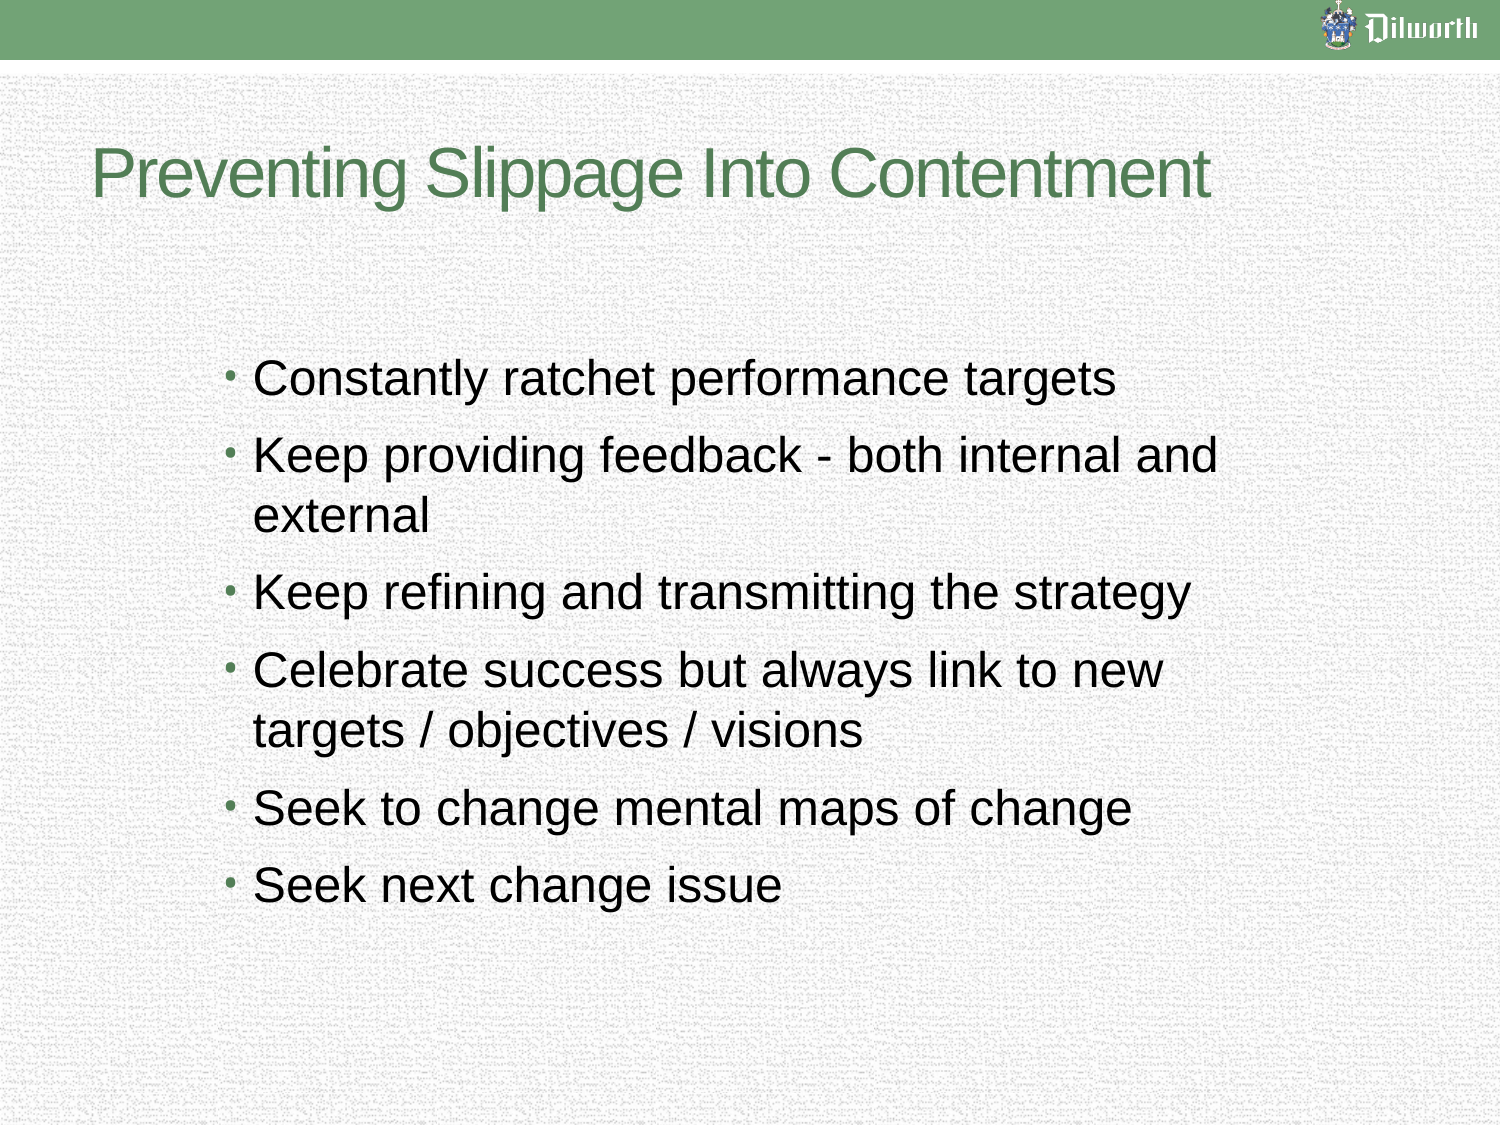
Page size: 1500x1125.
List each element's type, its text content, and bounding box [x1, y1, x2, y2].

title Preventing Slippage Into Contentment [75, 87, 1425, 250]
list Constantly ratchet performance targets Keep providing feedback - both internal and external Keep refining and transmitting the strategy Celebrate success but always link to new targets / objectives / visions Seek to change mental maps of change Seek next change issue [207, 337, 1282, 1038]
picture [1304, 0, 1492, 65]
